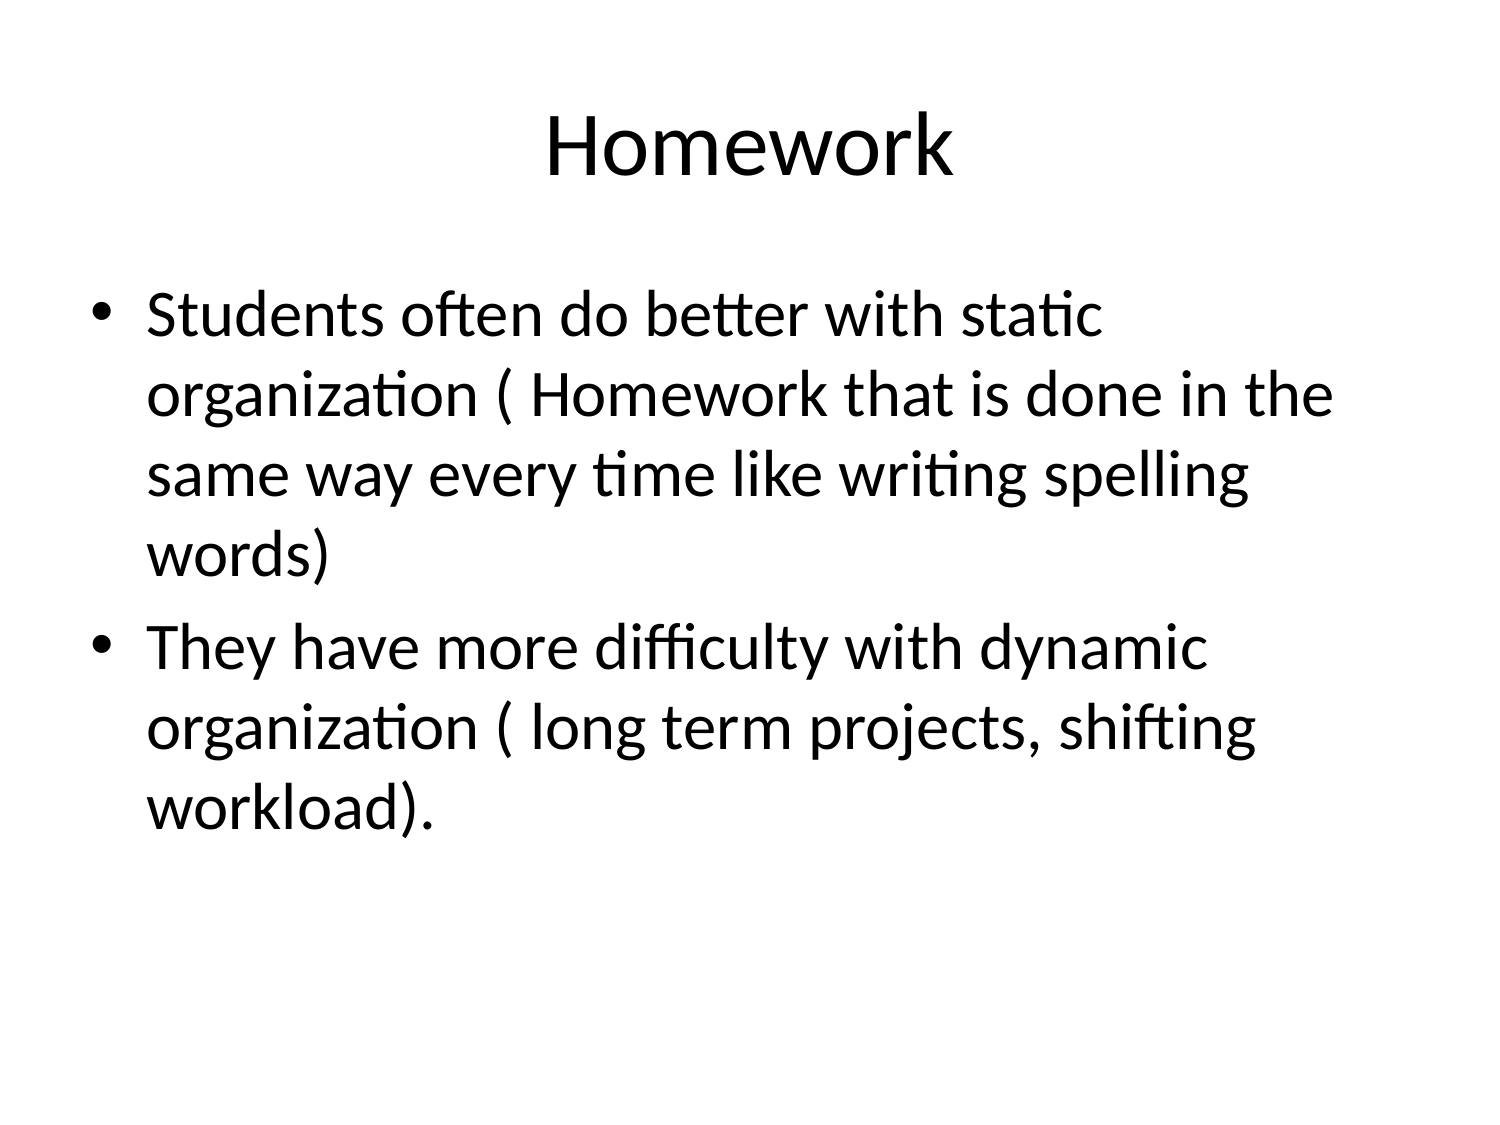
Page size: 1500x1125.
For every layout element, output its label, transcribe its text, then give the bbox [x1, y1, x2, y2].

list Students often do better with static organization ( Homework that is done in the same way every time like writing spelling words) They have more difficulty with dynamic organization ( long term projects, shifting workload). [75, 262, 1425, 1005]
title Homework [75, 45, 1425, 233]
